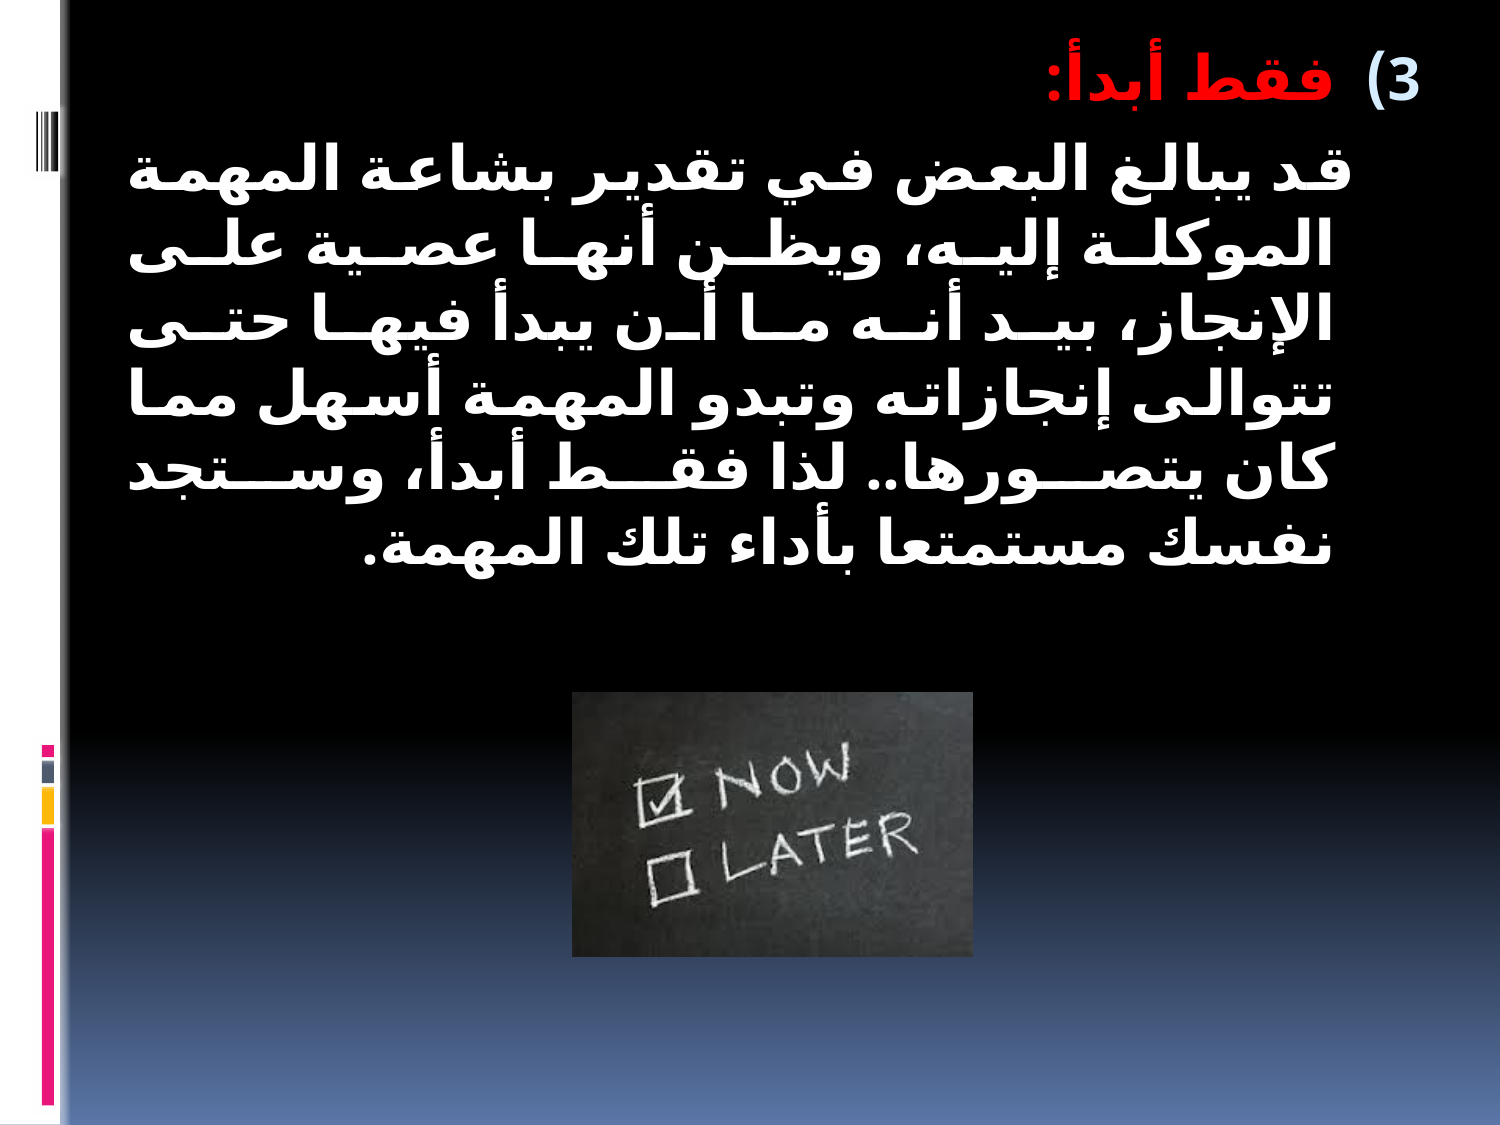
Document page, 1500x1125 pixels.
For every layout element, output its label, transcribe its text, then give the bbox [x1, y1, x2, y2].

list فقط أبدأ: قد يبالغ البعض في تقدير بشاعة المهمة الموكلة إليه، ويظن أنها عصية على الإنجاز، بيد أنه ما أن يبدأ فيها حتى تتوالى إنجازاته وتبدو المهمة أسهل مما كان يتصورها.. لذا فقط أبدأ، وستجد نفسك مستمتعا بأداء تلك المهمة. [112, 30, 1447, 1083]
picture [572, 691, 974, 957]
